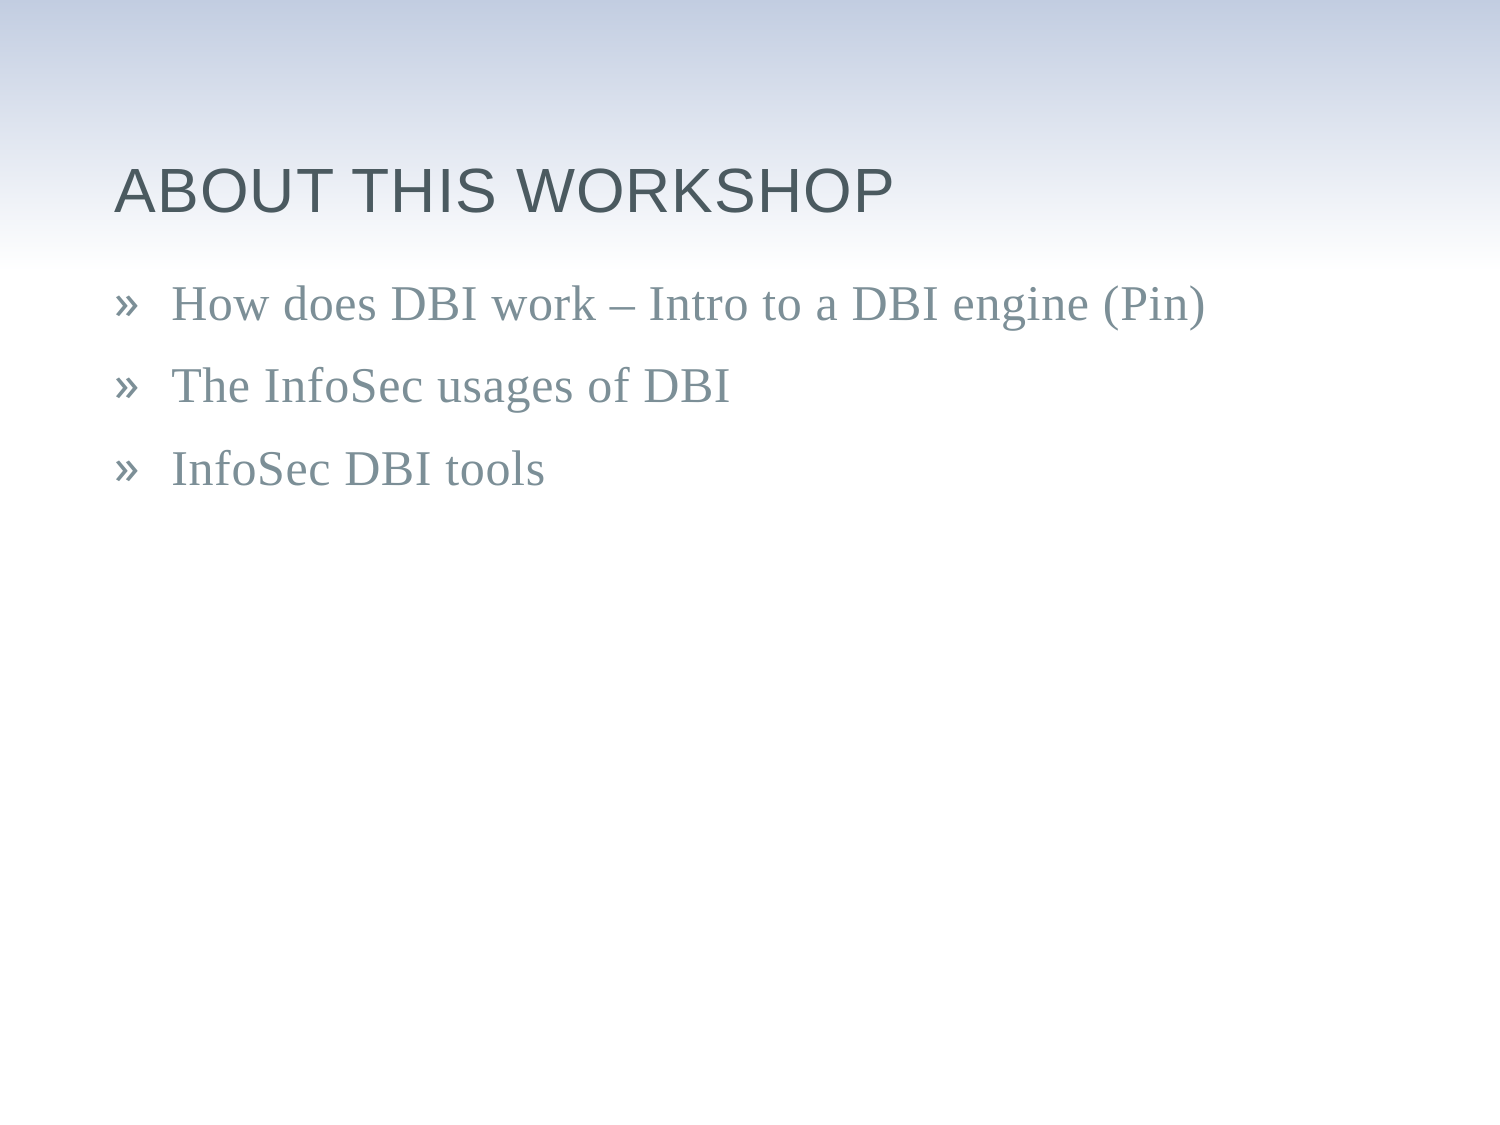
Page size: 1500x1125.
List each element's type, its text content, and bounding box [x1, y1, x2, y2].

list How does DBI work – Intro to a DBI engine (Pin) The InfoSec usages of DBI InfoSec DBI tools [99, 262, 1400, 938]
title About this workshop [99, 45, 1400, 233]
